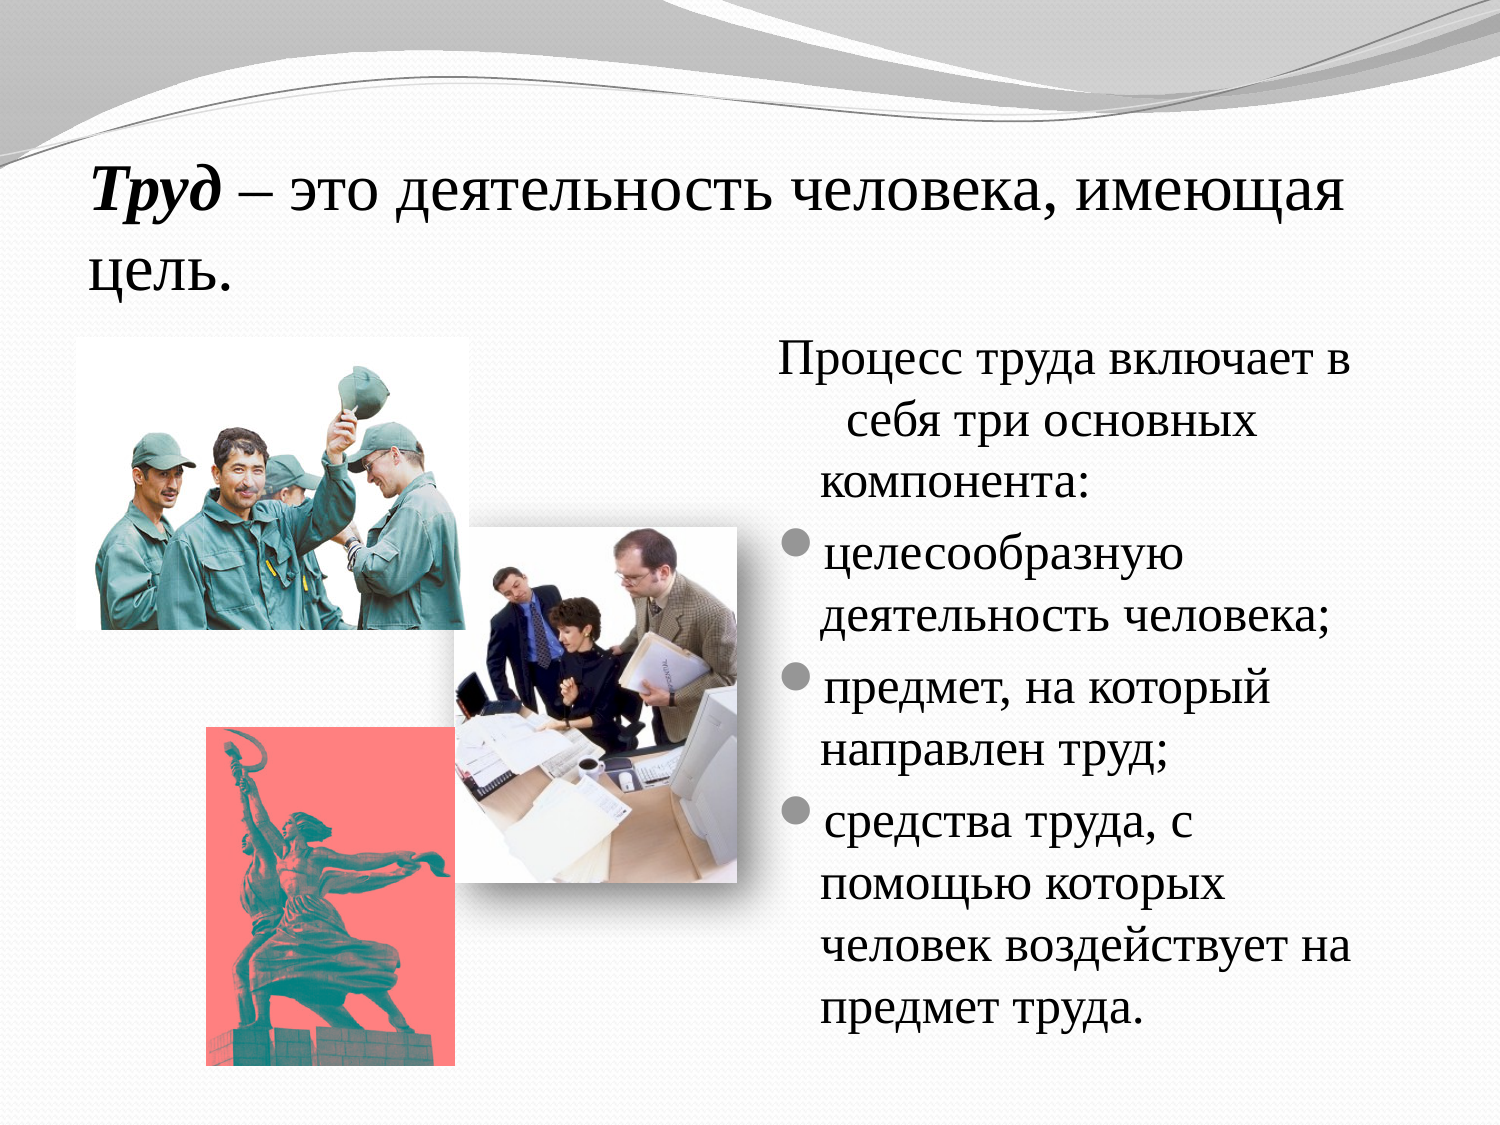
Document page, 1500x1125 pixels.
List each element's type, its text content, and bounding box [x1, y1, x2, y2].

picture [206, 727, 455, 1066]
picture [76, 337, 469, 631]
title Труд – это деятельность человека, имеющая цель. [88, 196, 1439, 385]
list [454, 526, 738, 883]
list Процесс труда включает в себя три основных компонента: целесообразную деятельность человека; предмет, на который направлен труд; средства труда, с помощью которых человек воздействует на предмет труда. [762, 314, 1426, 1043]
